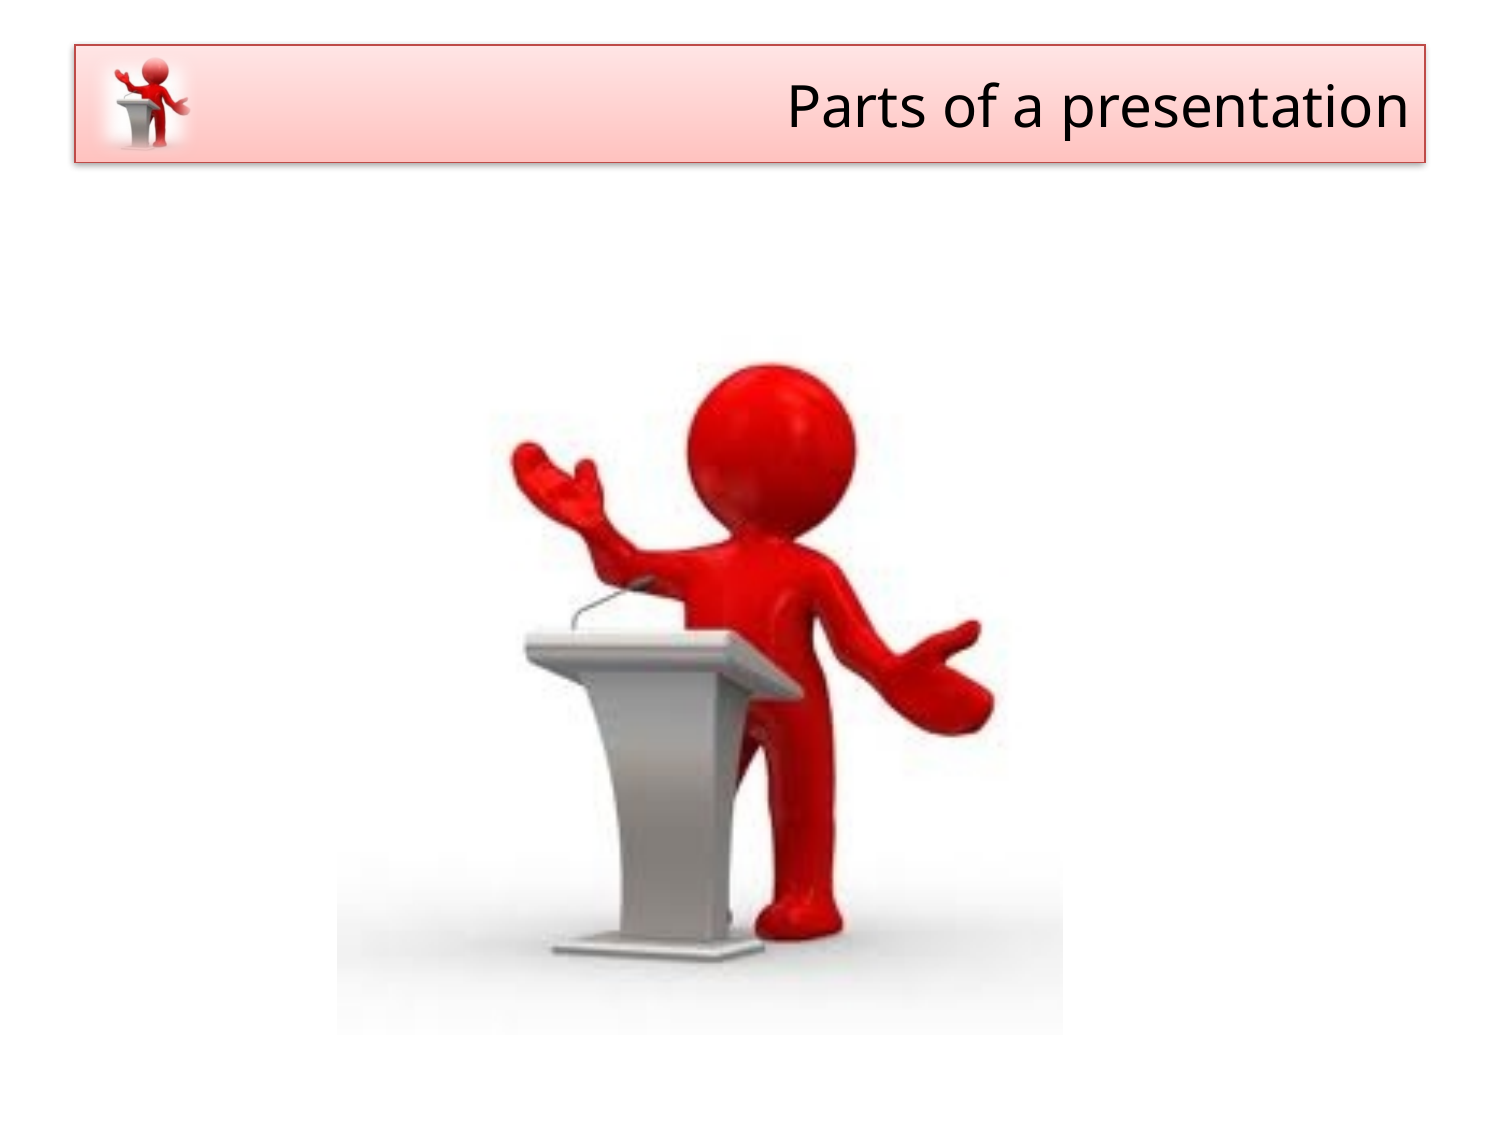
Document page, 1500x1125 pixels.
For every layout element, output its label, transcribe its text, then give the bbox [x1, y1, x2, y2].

picture [337, 312, 1063, 1035]
title Parts of a presentation [74, 44, 1426, 163]
picture [87, 49, 201, 163]
